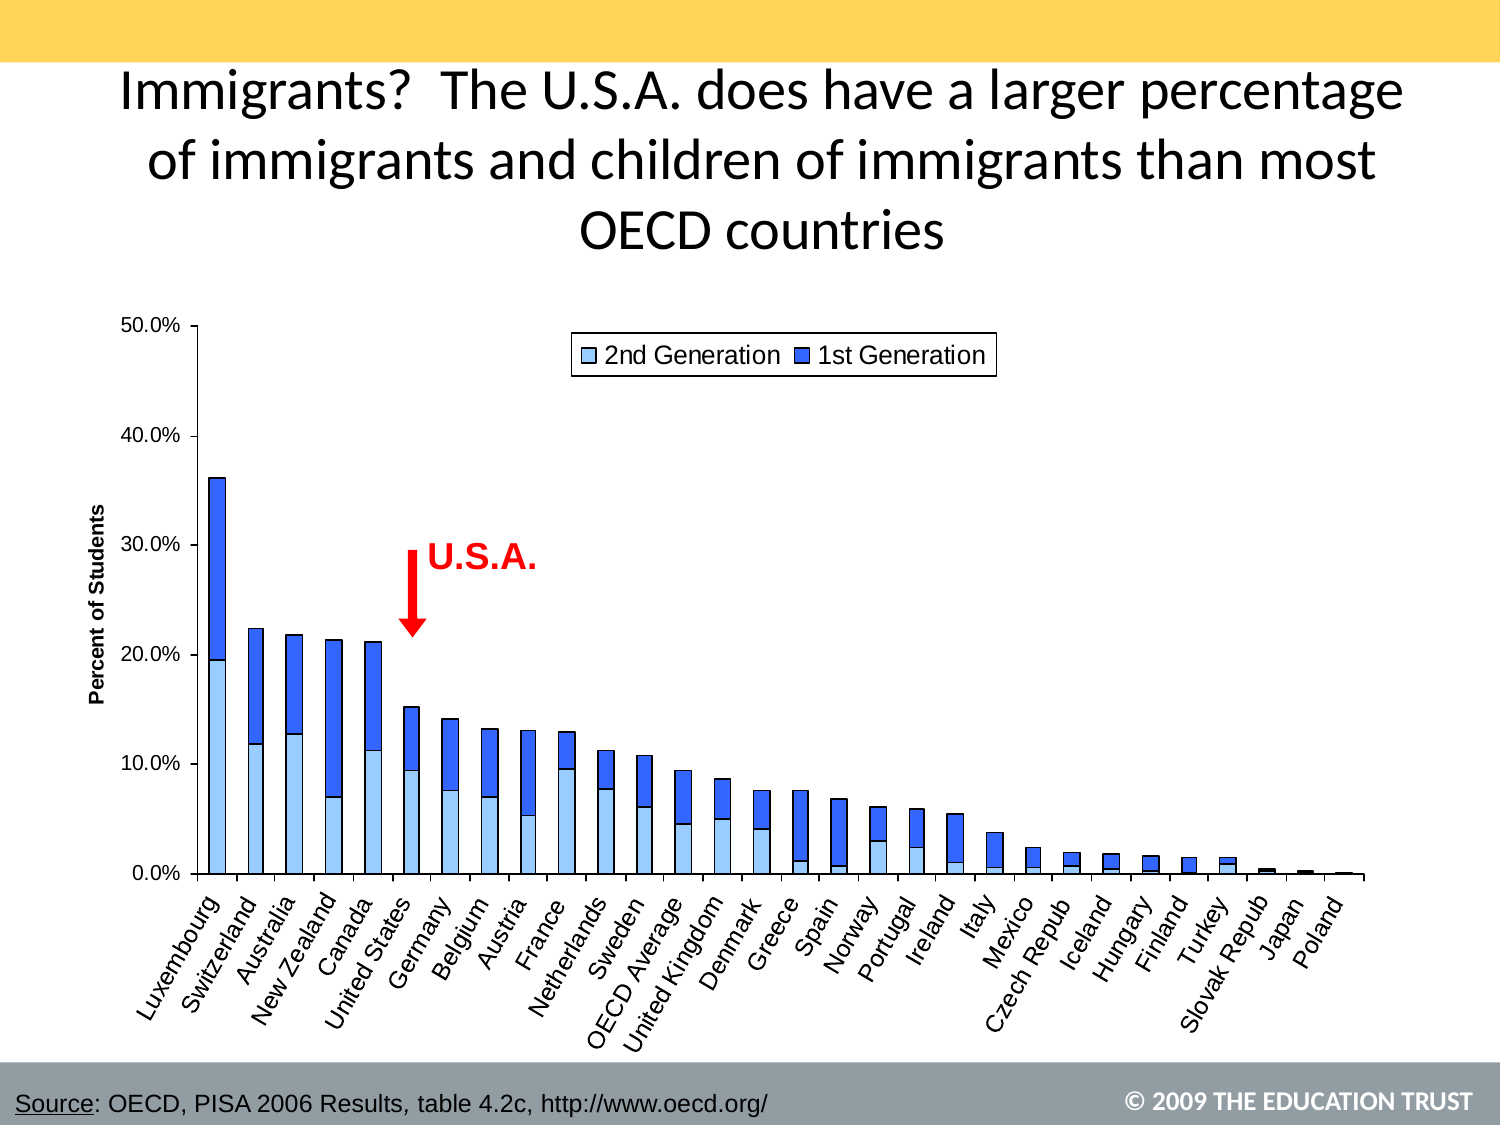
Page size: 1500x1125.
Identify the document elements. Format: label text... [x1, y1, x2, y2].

title Immigrants? The U.S.A. does have a larger percentage of immigrants and children of immigrants than most OECD countries [99, 37, 1426, 235]
text_box Source: OECD, PISA 2006 Results, table 4.2c, http://www.oecd.org/ [0, 1079, 1388, 1125]
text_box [49, 237, 1500, 1080]
